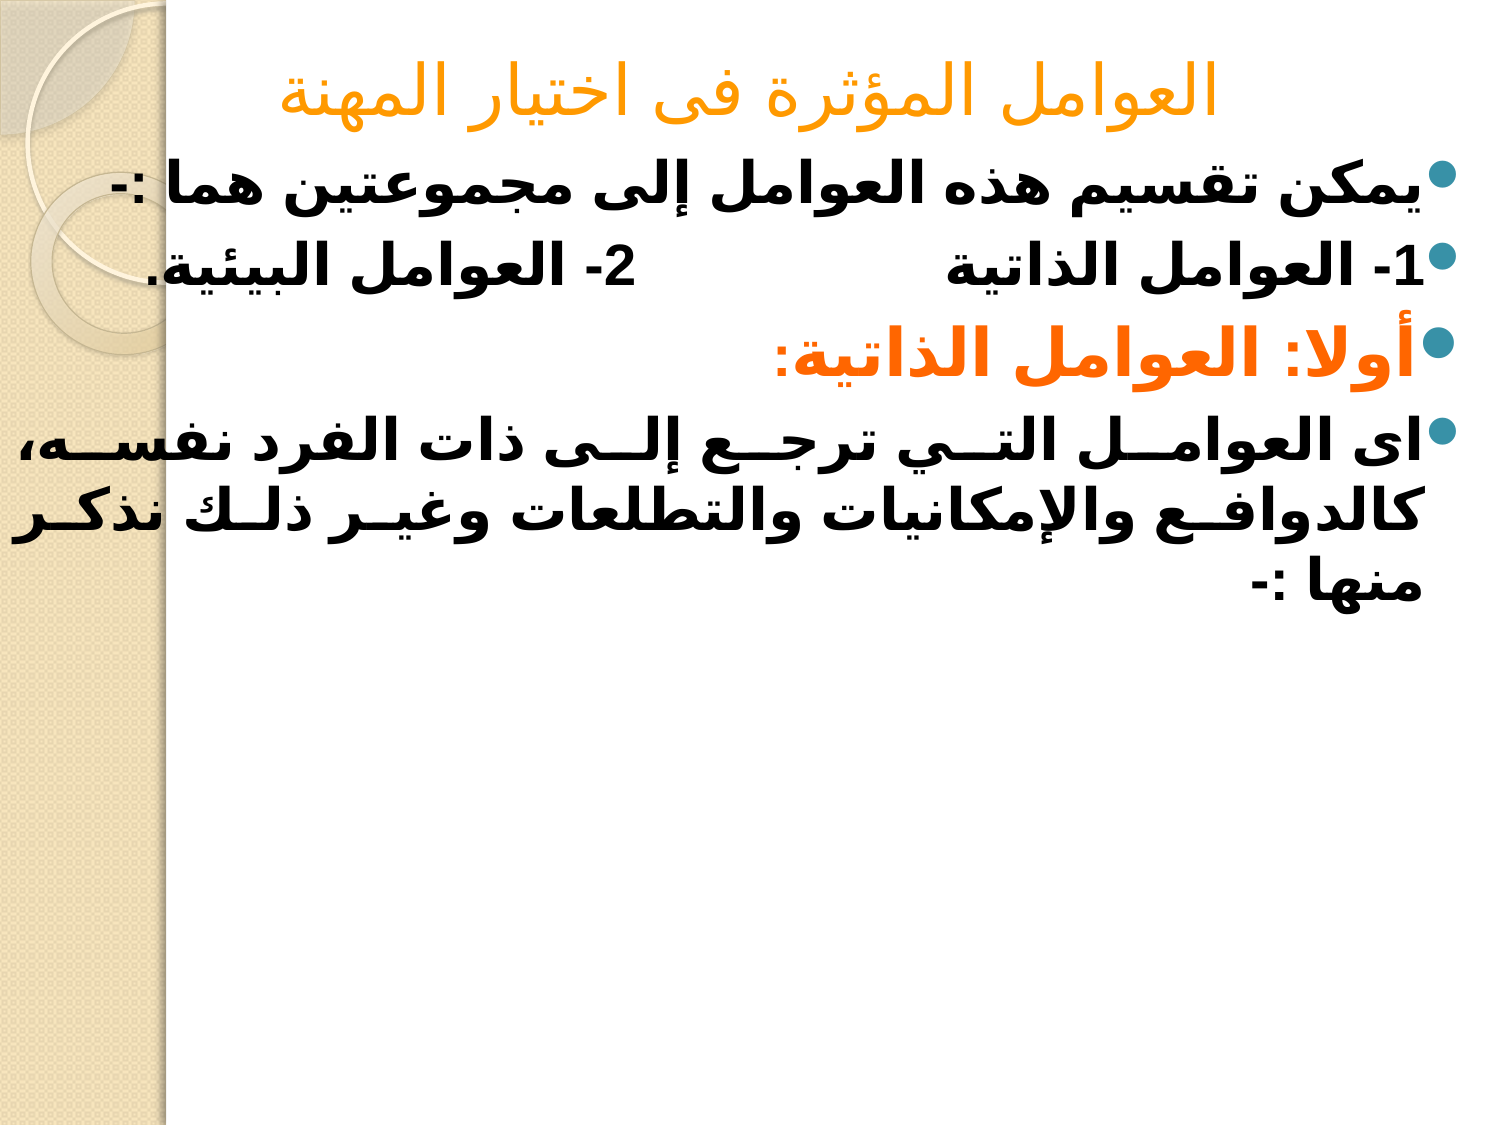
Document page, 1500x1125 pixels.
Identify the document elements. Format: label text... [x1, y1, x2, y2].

title العوامل المؤثرة فى اختيار المهنة [75, 37, 1425, 137]
list يمكن تقسيم هذه العوامل إلى مجموعتين هما :- 1- العوامل الذاتية 2- العوامل البيئية. أولا: العوامل الذاتية: اى العوامل التي ترجع إلى ذات الفرد نفسه، كالدوافع والإمكانيات والتطلعات وغير ذلك نذكر منها :- [0, 137, 1500, 1125]
